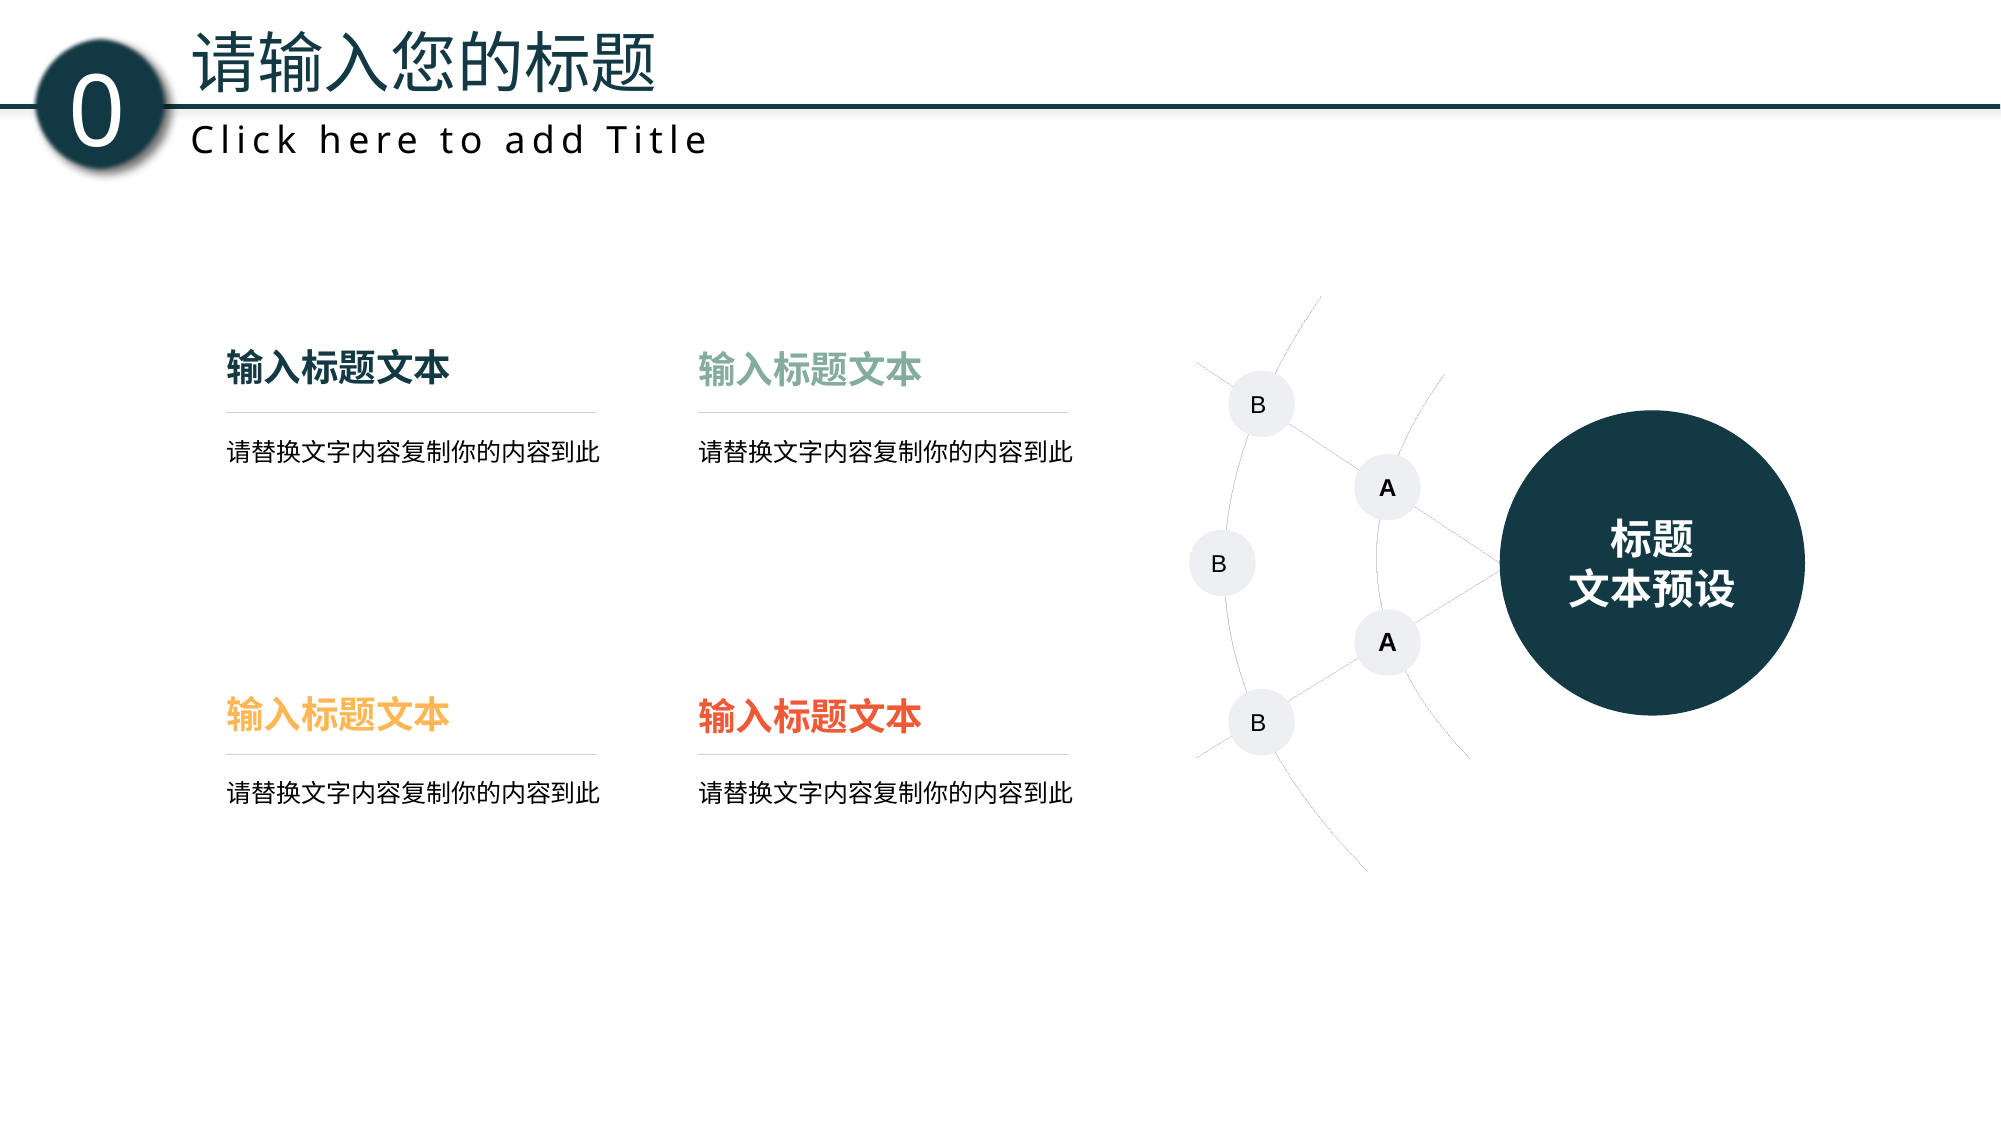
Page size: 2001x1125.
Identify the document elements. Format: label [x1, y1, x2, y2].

text_box [226, 329, 643, 615]
text_box [1189, 296, 1806, 871]
text_box [698, 331, 1115, 615]
text_box [226, 675, 643, 957]
text_box [698, 677, 1115, 957]
